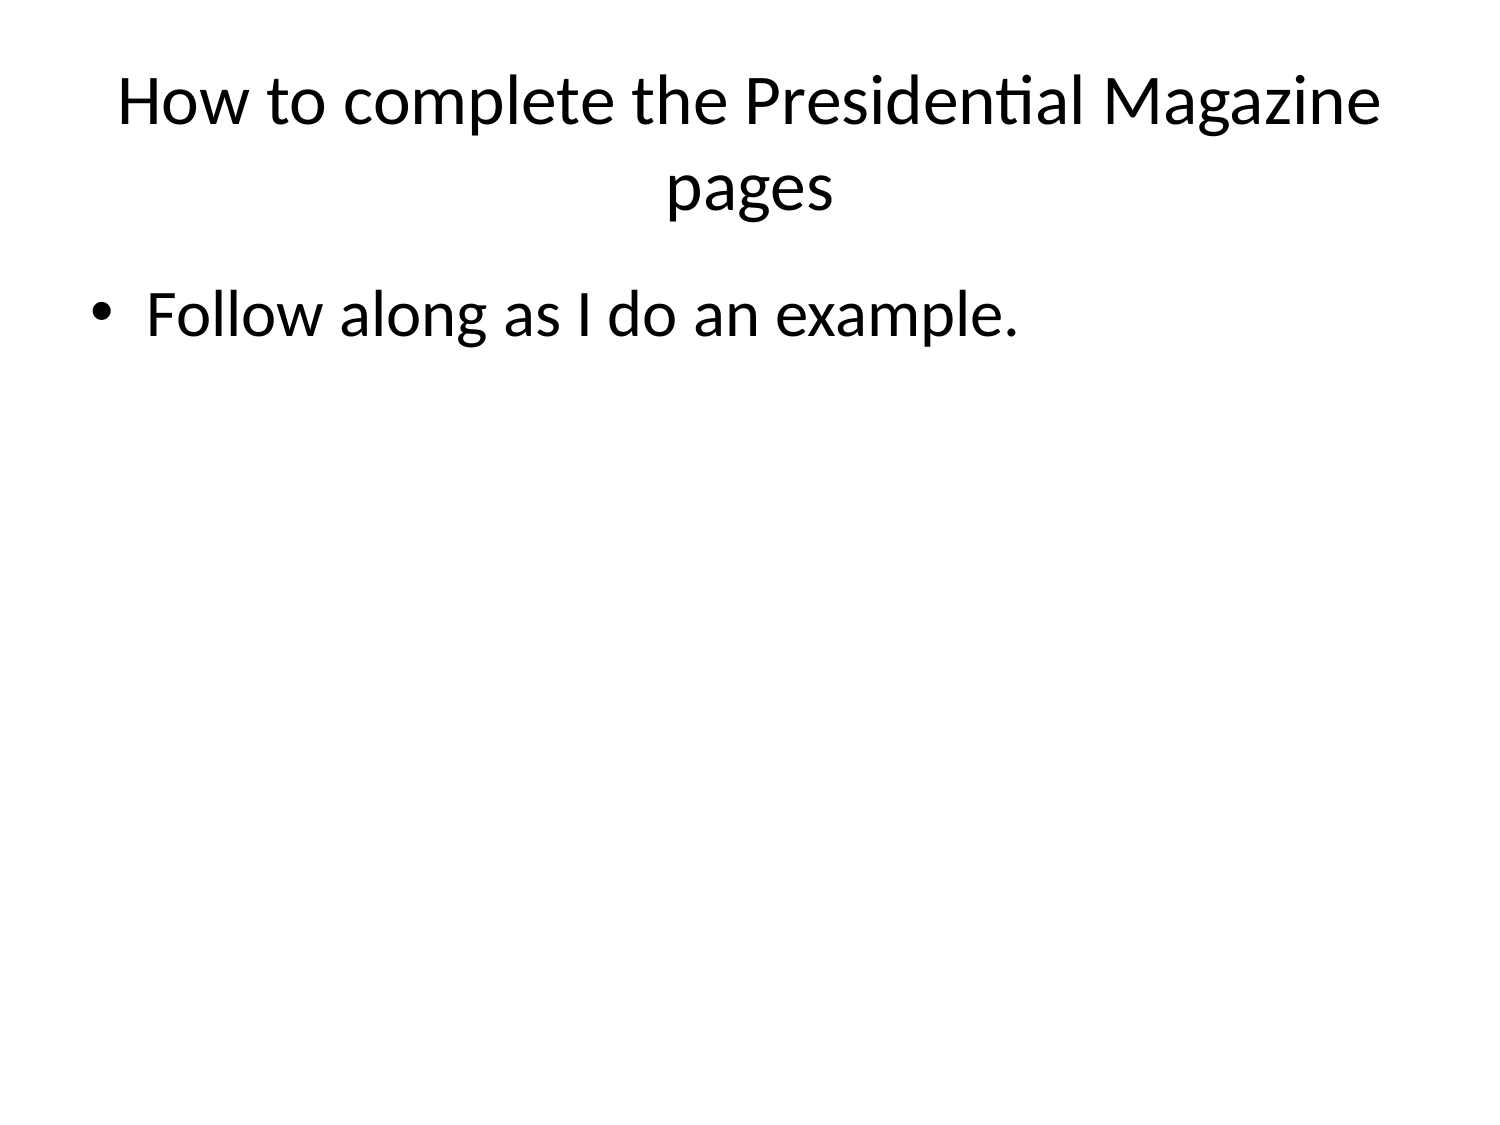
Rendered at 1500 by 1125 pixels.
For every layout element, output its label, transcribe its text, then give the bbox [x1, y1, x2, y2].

list Follow along as I do an example. [75, 262, 1425, 1005]
title How to complete the Presidential Magazine pages [75, 45, 1425, 233]
